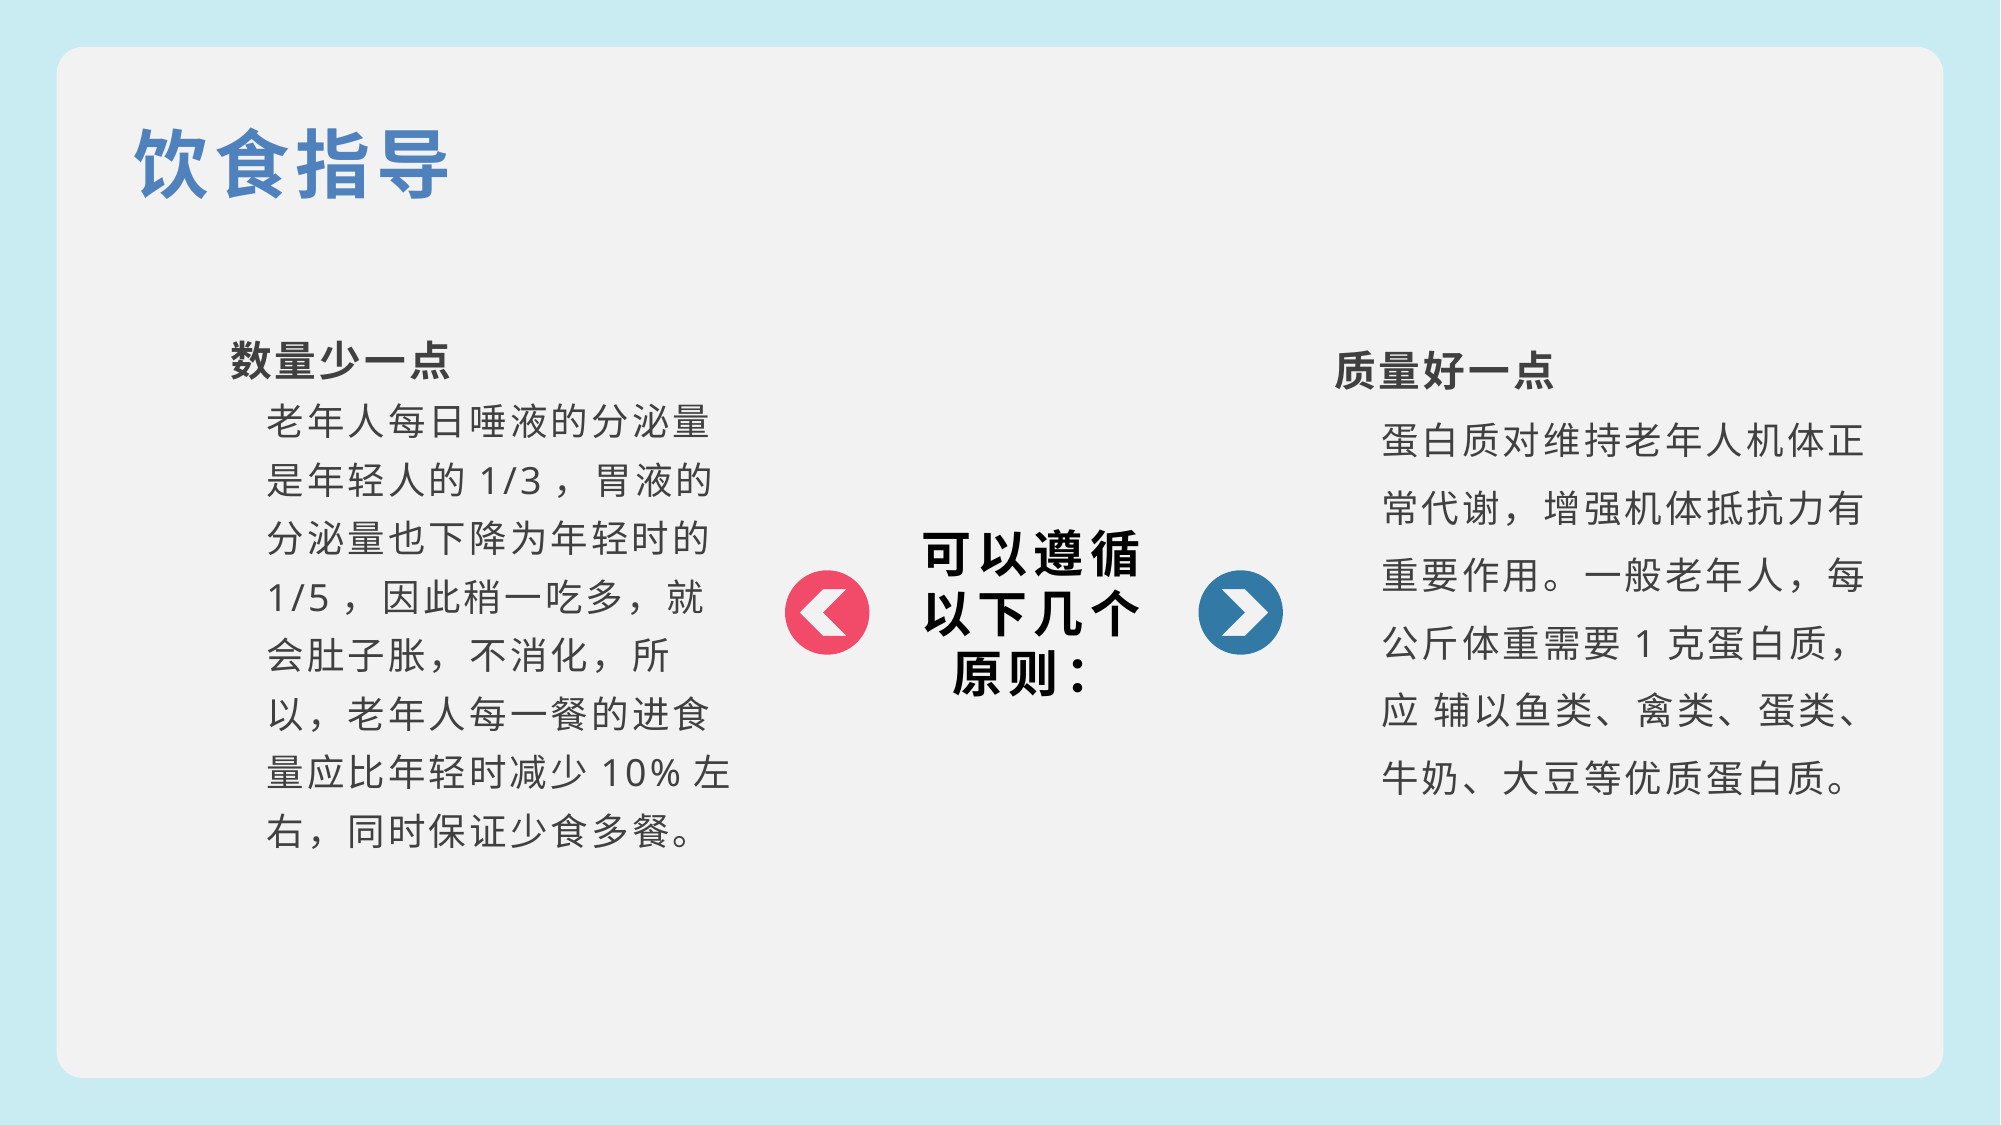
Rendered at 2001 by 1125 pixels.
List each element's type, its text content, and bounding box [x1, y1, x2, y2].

text_box [1196, 568, 1286, 657]
text_box [54, 44, 1946, 1081]
text_box 数量少一点 老年人每日唾液的分泌量是年轻人的1/3，胃液的分泌量也下降为年轻时的1/5，因此稍一吃多，就会肚子胀，不消化，所以，老年人每一餐的进食量应比年轻时减少10%左右，同时保证少食多餐。 [168, 312, 749, 913]
text_box [788, 384, 1231, 831]
text_box 饮食指导 [118, 84, 1500, 240]
text_box 可以遵循以下几个原则： [905, 506, 1163, 718]
text_box [782, 568, 872, 657]
text_box 质量好一点 蛋白质对维持老年人机体正常代谢，增强机体抵抗力有重要作用。一般老年人，每公斤体重需要1克蛋白质，应 辅以鱼类、禽类、蛋类、牛奶、大豆等优质蛋白质。 [1319, 312, 1900, 913]
